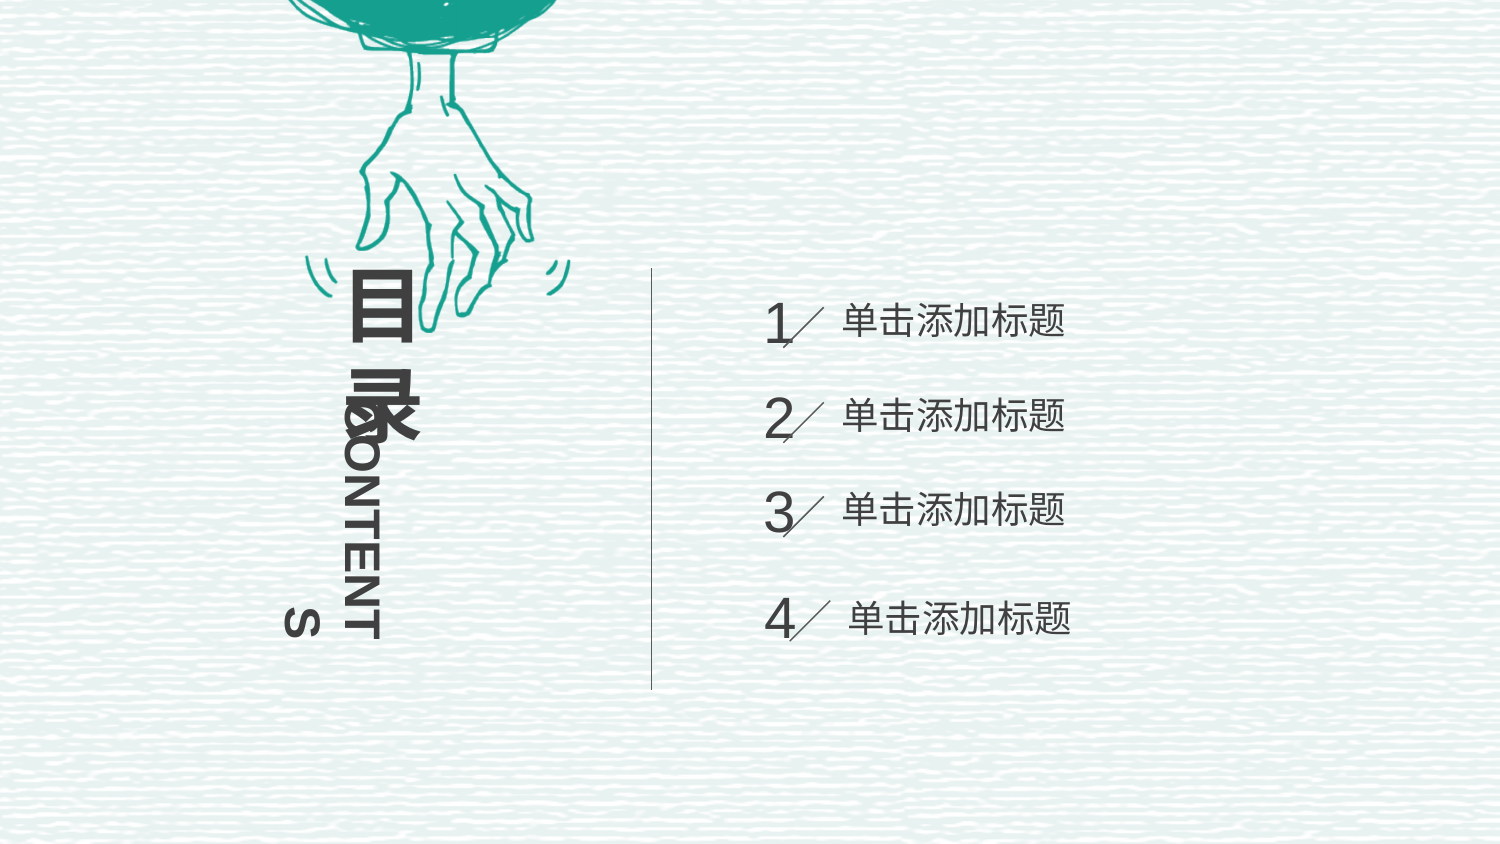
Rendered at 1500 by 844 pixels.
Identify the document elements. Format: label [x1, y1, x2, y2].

picture [0, 0, 1500, 844]
text_box [265, 342, 403, 655]
text_box [748, 572, 831, 659]
text_box [747, 277, 824, 364]
text_box [747, 466, 824, 554]
text_box [747, 372, 824, 459]
